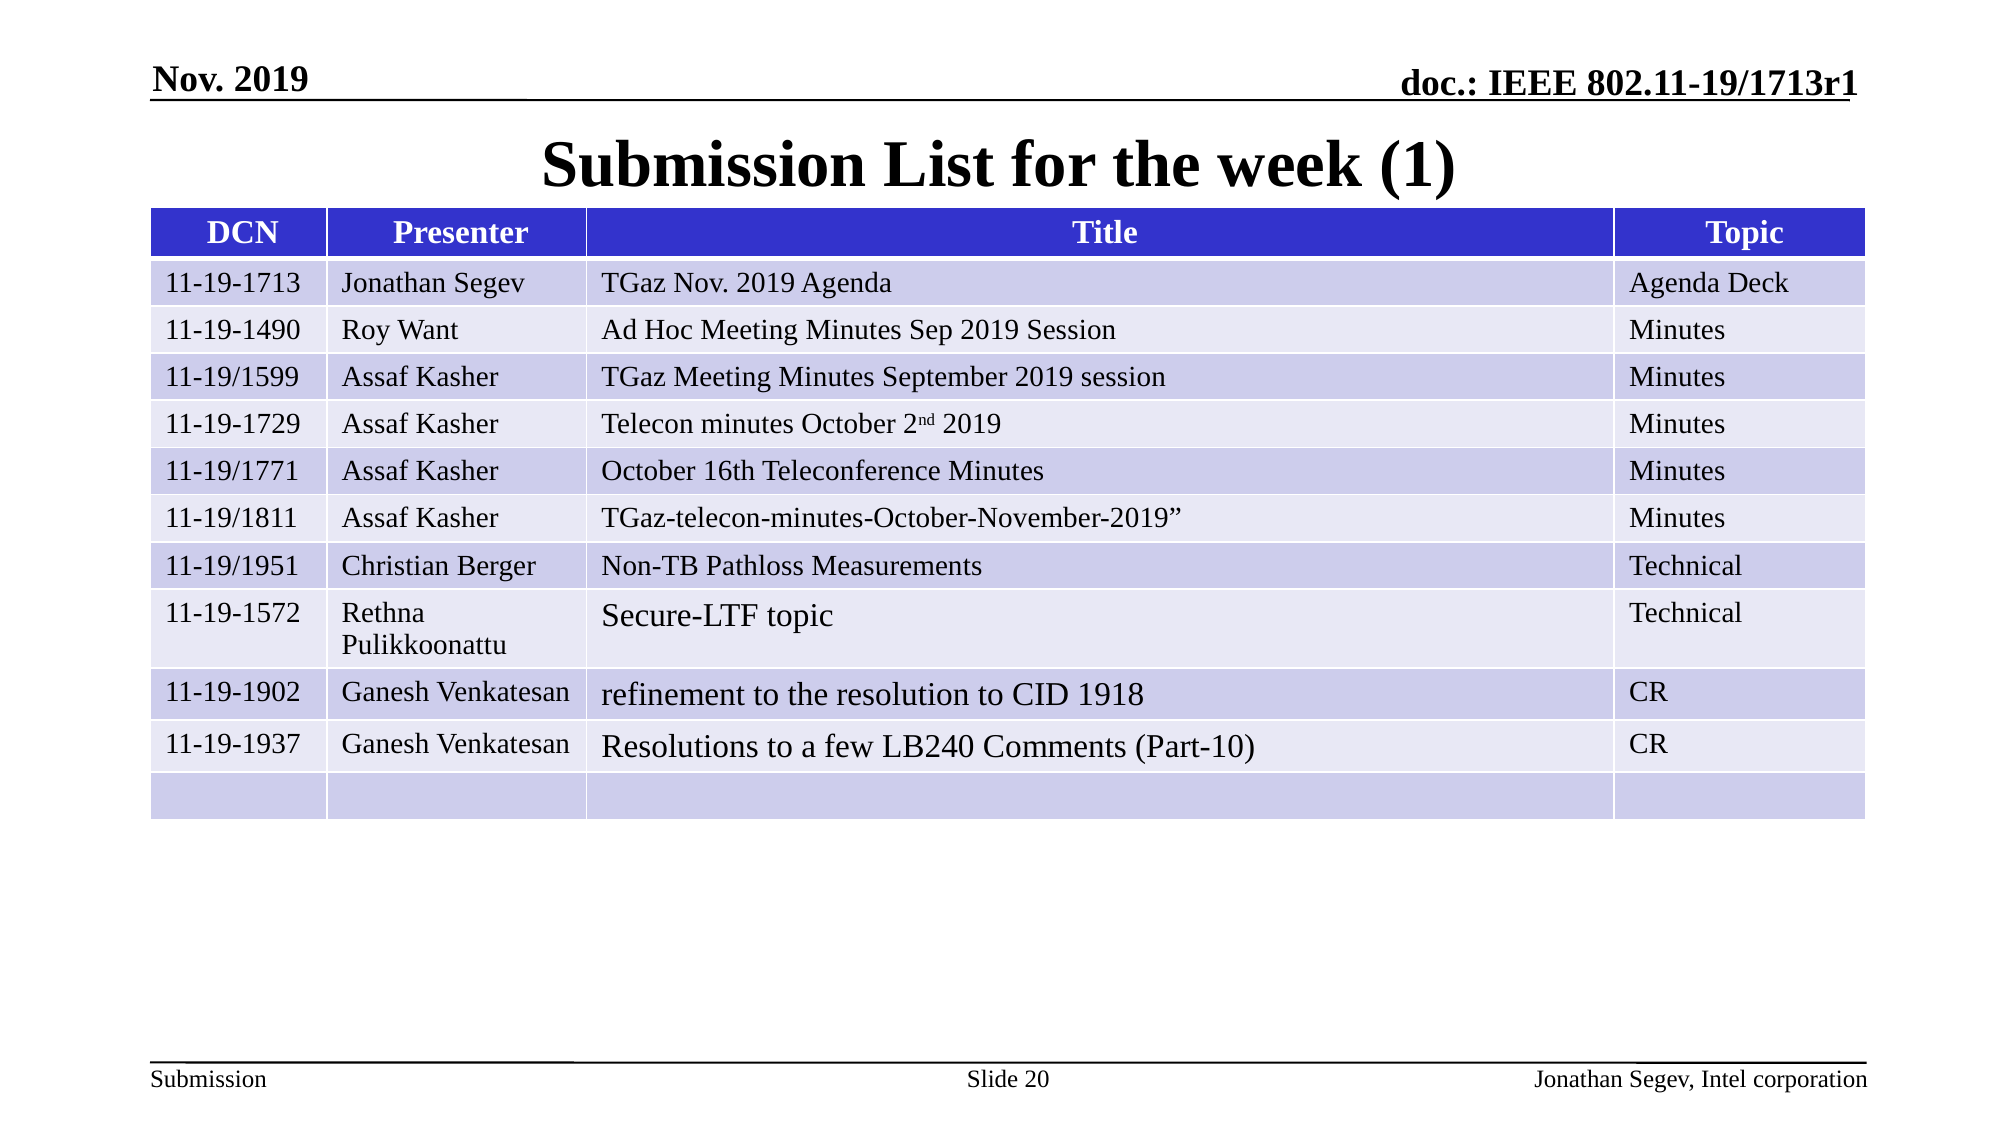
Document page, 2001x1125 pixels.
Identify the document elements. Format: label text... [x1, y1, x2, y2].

table_cell Rethna Pulikkoonattu [328, 590, 586, 667]
table_cell 11-19-1937 [151, 721, 326, 771]
table_cell Ganesh Venkatesan [328, 721, 586, 771]
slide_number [152, 54, 563, 100]
table_cell [328, 773, 586, 819]
table_cell Telecon minutes October 2nd 2019 [587, 401, 1613, 447]
table_cell Assaf Kasher [328, 401, 586, 447]
table_header DCN [151, 208, 326, 256]
table_cell Minutes [1615, 401, 1865, 447]
table_cell 11-19/1771 [151, 448, 326, 494]
table_cell Agenda Deck [1615, 261, 1865, 305]
table_cell [151, 773, 326, 819]
table_cell Technical [1615, 590, 1865, 667]
footer Jonathan Segev, Intel corporation [1171, 1061, 1869, 1093]
table_cell 11-19-1729 [151, 401, 326, 447]
table_cell Minutes [1615, 448, 1865, 494]
table_header Title [587, 208, 1613, 256]
table_cell Ganesh Venkatesan [328, 669, 586, 719]
table_cell refinement to the resolution to CID 1918 [587, 669, 1613, 719]
table_cell Minutes [1615, 495, 1865, 541]
table_cell TGaz Meeting Minutes September 2019 session [587, 354, 1613, 399]
table_cell TGaz-telecon-minutes-October-November-2019” [587, 495, 1613, 541]
table_cell CR [1615, 721, 1865, 771]
table_header Topic [1615, 208, 1865, 256]
table_cell Technical [1615, 543, 1865, 588]
title Submission List for the week (1) [149, 112, 1850, 206]
table_cell 11-19-1572 [151, 590, 326, 667]
table_cell Ad Hoc Meeting Minutes Sep 2019 Session [587, 307, 1613, 352]
table_cell Secure-LTF topic [587, 590, 1613, 667]
table_cell Non-TB Pathloss Measurements [587, 543, 1613, 588]
table_cell Jonathan Segev [328, 261, 586, 305]
table_cell Christian Berger [328, 543, 586, 588]
table_cell 11-19-1713 [151, 261, 326, 305]
table_header Presenter [328, 208, 586, 256]
table_cell [587, 773, 1613, 819]
table_cell 11-19/1811 [151, 495, 326, 541]
table_cell TGaz Nov. 2019 Agenda [587, 261, 1613, 305]
table_cell October 16th Teleconference Minutes [587, 448, 1613, 494]
table_cell Assaf Kasher [328, 495, 586, 541]
table_cell Roy Want [328, 307, 586, 352]
table_cell Resolutions to a few LB240 Comments (Part-10) [587, 721, 1613, 771]
table_cell CR [1615, 669, 1865, 719]
table_cell Assaf Kasher [328, 354, 586, 399]
slide_number Slide 20 [950, 1061, 1067, 1123]
table_cell Assaf Kasher [328, 448, 586, 494]
table_cell 11-19-1490 [151, 307, 326, 352]
table_cell Minutes [1615, 354, 1865, 399]
table_cell [1615, 773, 1865, 819]
table_cell 11-19/1599 [151, 354, 326, 399]
table_cell 11-19-1902 [151, 669, 326, 719]
table_cell 11-19/1951 [151, 543, 326, 588]
table_cell Minutes [1615, 307, 1865, 352]
